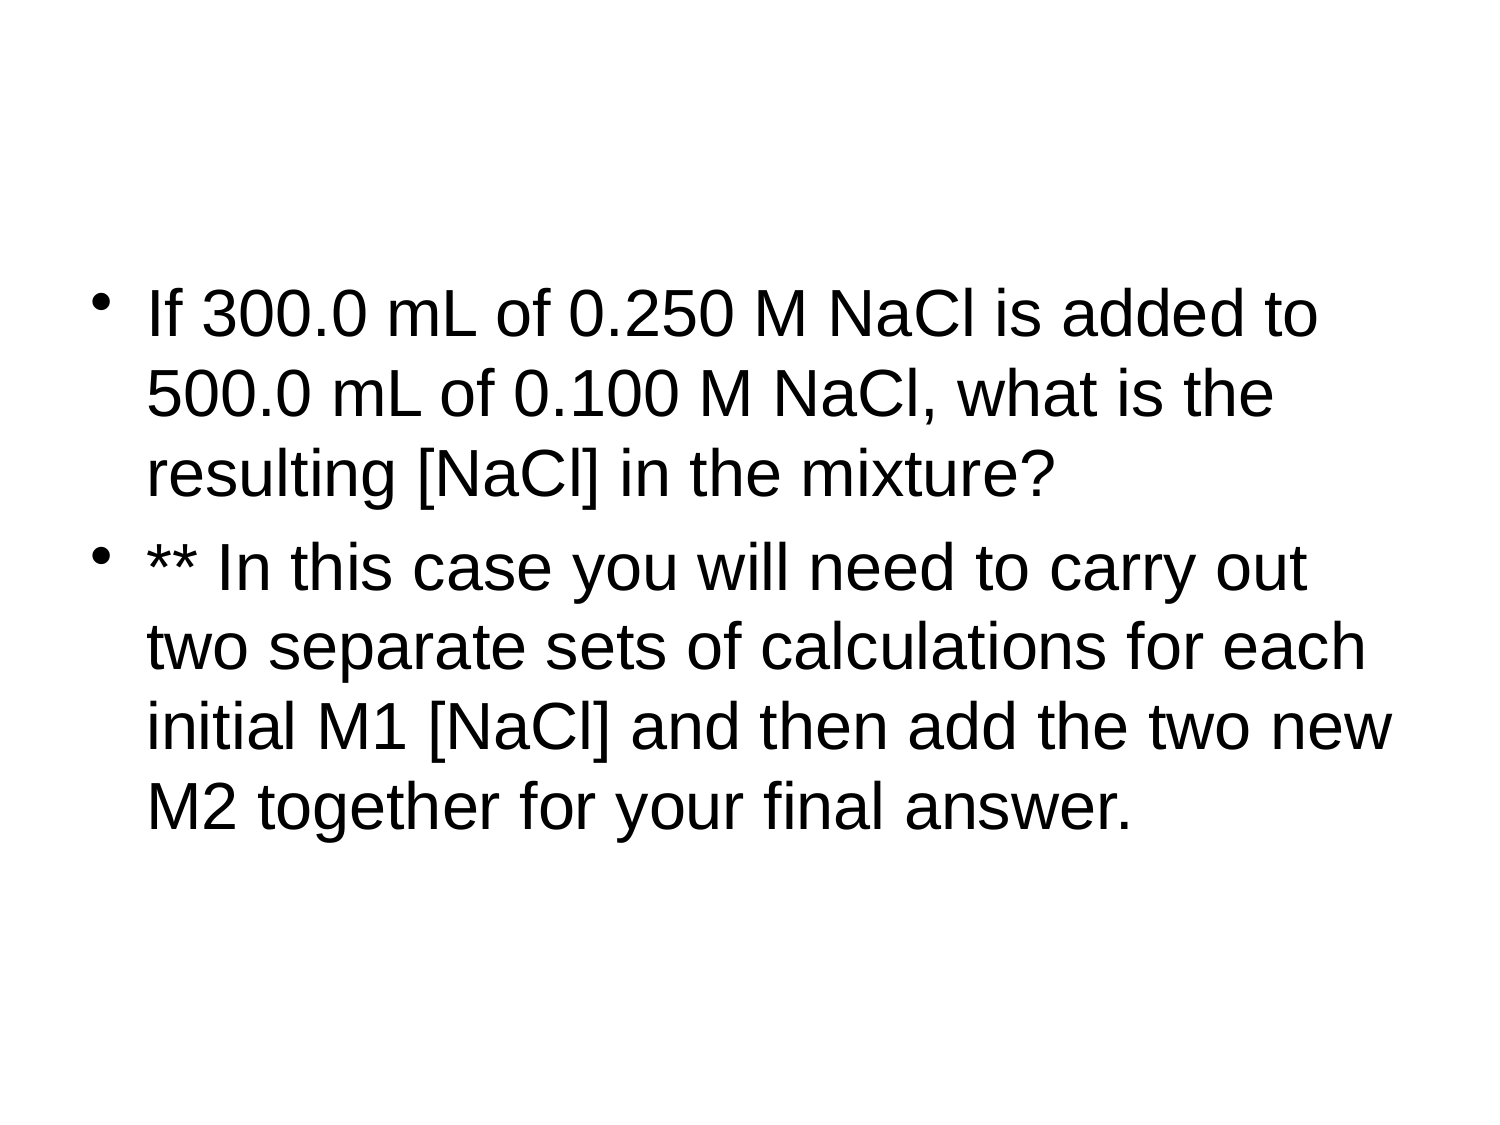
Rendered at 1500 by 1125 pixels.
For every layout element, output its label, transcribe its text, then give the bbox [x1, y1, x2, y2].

list If 300.0 mL of 0.250 M NaCl is added to 500.0 mL of 0.100 M NaCl, what is the resulting [NaCl] in the mixture? ** In this case you will need to carry out two separate sets of calculations for each initial M1 [NaCl] and then add the two new M2 together for your final answer. [74, 262, 1426, 1006]
